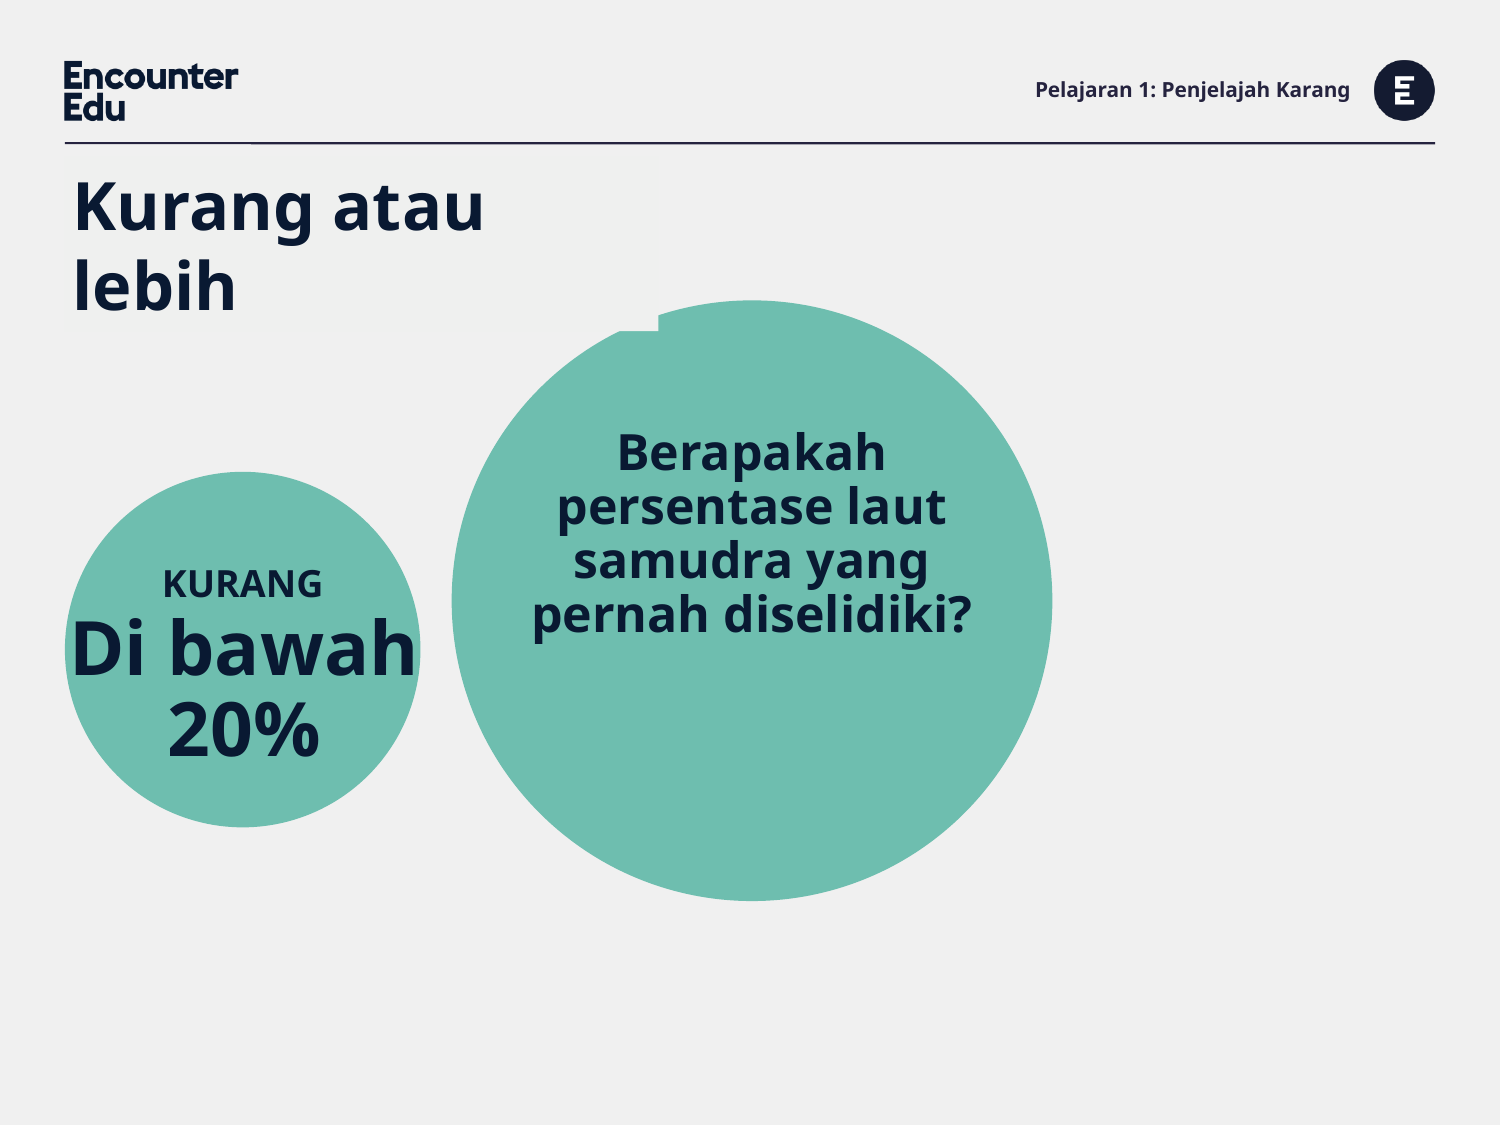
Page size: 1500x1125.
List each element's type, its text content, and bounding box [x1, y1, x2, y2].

title Pelajaran 1: Penjelajah Karang [749, 67, 1359, 114]
text_box Kurang atau lebih [64, 156, 659, 332]
picture [1372, 58, 1436, 122]
picture [60, 59, 243, 122]
list KURANG [64, 515, 421, 656]
list Berapakah persentase laut samudra yang pernah diselidiki? [482, 419, 1021, 602]
list Di bawah 20% [38, 602, 451, 785]
